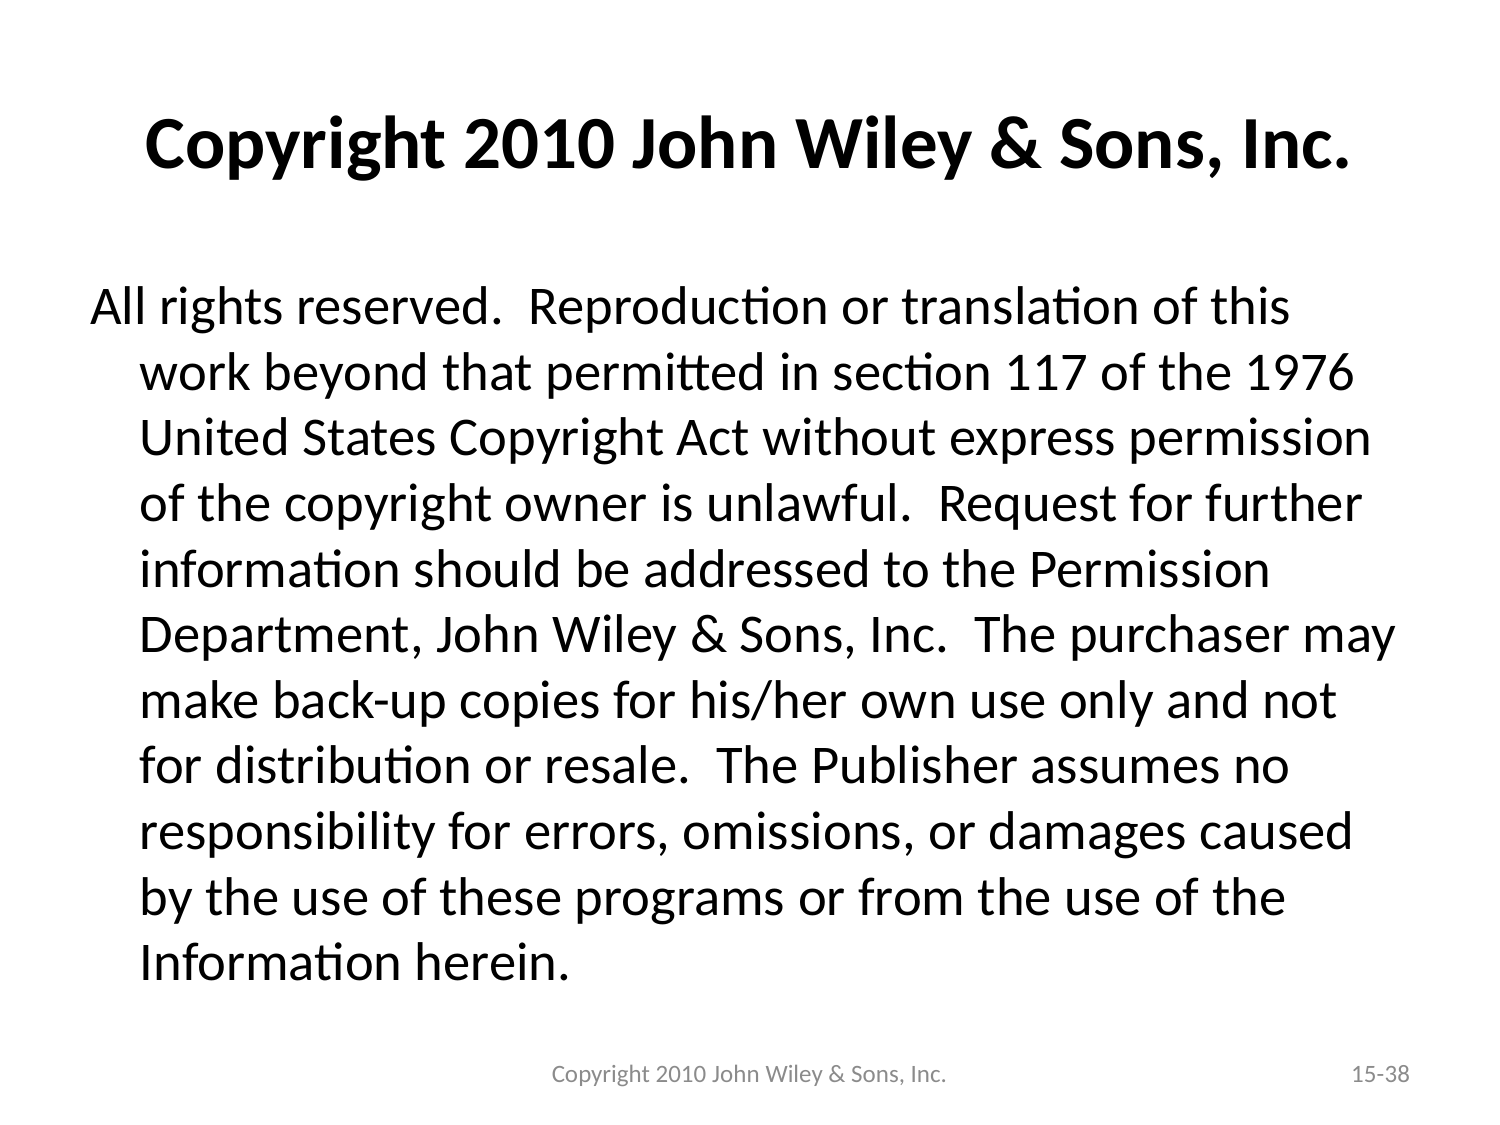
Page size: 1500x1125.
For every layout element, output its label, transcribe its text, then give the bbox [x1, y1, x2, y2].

footer Copyright 2010 John Wiley & Sons, Inc. [512, 1042, 988, 1103]
slide_number 15-38 [1074, 1042, 1425, 1103]
list All rights reserved. Reproduction or translation of this work beyond that permitted in section 117 of the 1976 United States Copyright Act without express permission of the copyright owner is unlawful. Request for further information should be addressed to the Permission Department, John Wiley & Sons, Inc. The purchaser may make back-up copies for his/her own use only and not for distribution or resale. The Publisher assumes no responsibility for errors, omissions, or damages caused by the use of these programs or from the use of the Information herein. [75, 262, 1425, 1005]
title Copyright 2010 John Wiley & Sons, Inc. [75, 45, 1425, 233]
